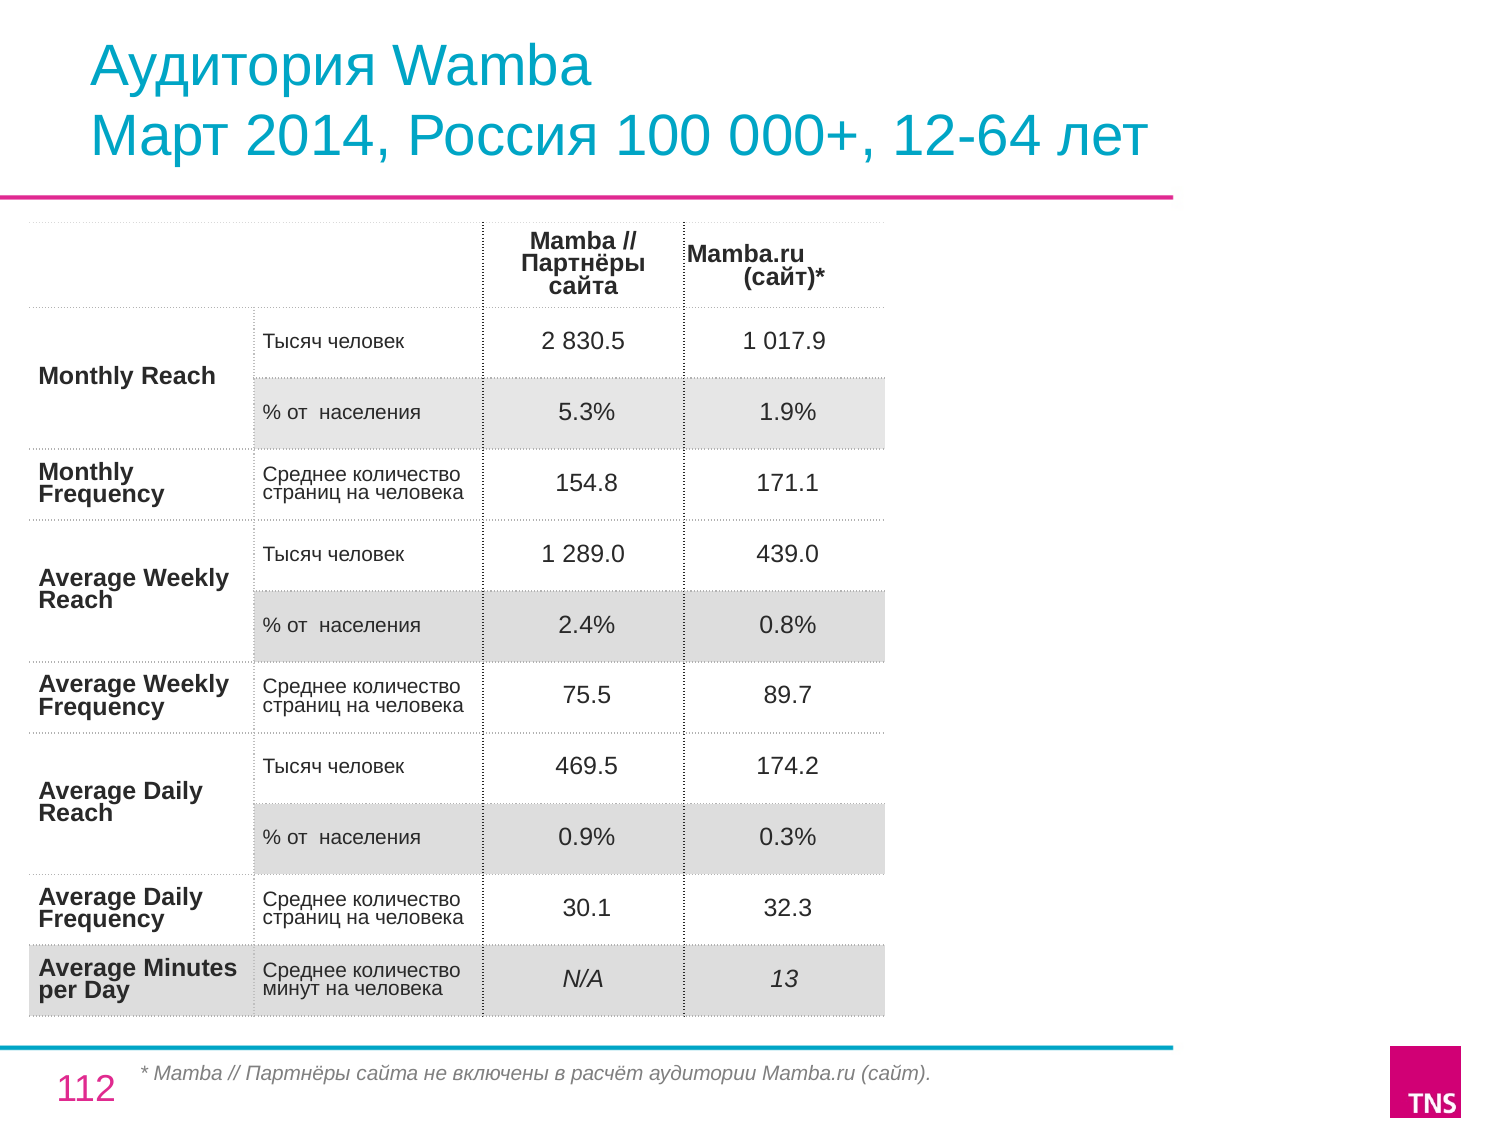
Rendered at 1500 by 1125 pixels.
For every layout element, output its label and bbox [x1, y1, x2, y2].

picture [0, 0, 1500, 1125]
table_header [29, 223, 885, 308]
title [74, 8, 1476, 187]
text_box [124, 1052, 1463, 1092]
slide_number [40, 1055, 392, 1125]
table_cell [29, 308, 885, 1016]
